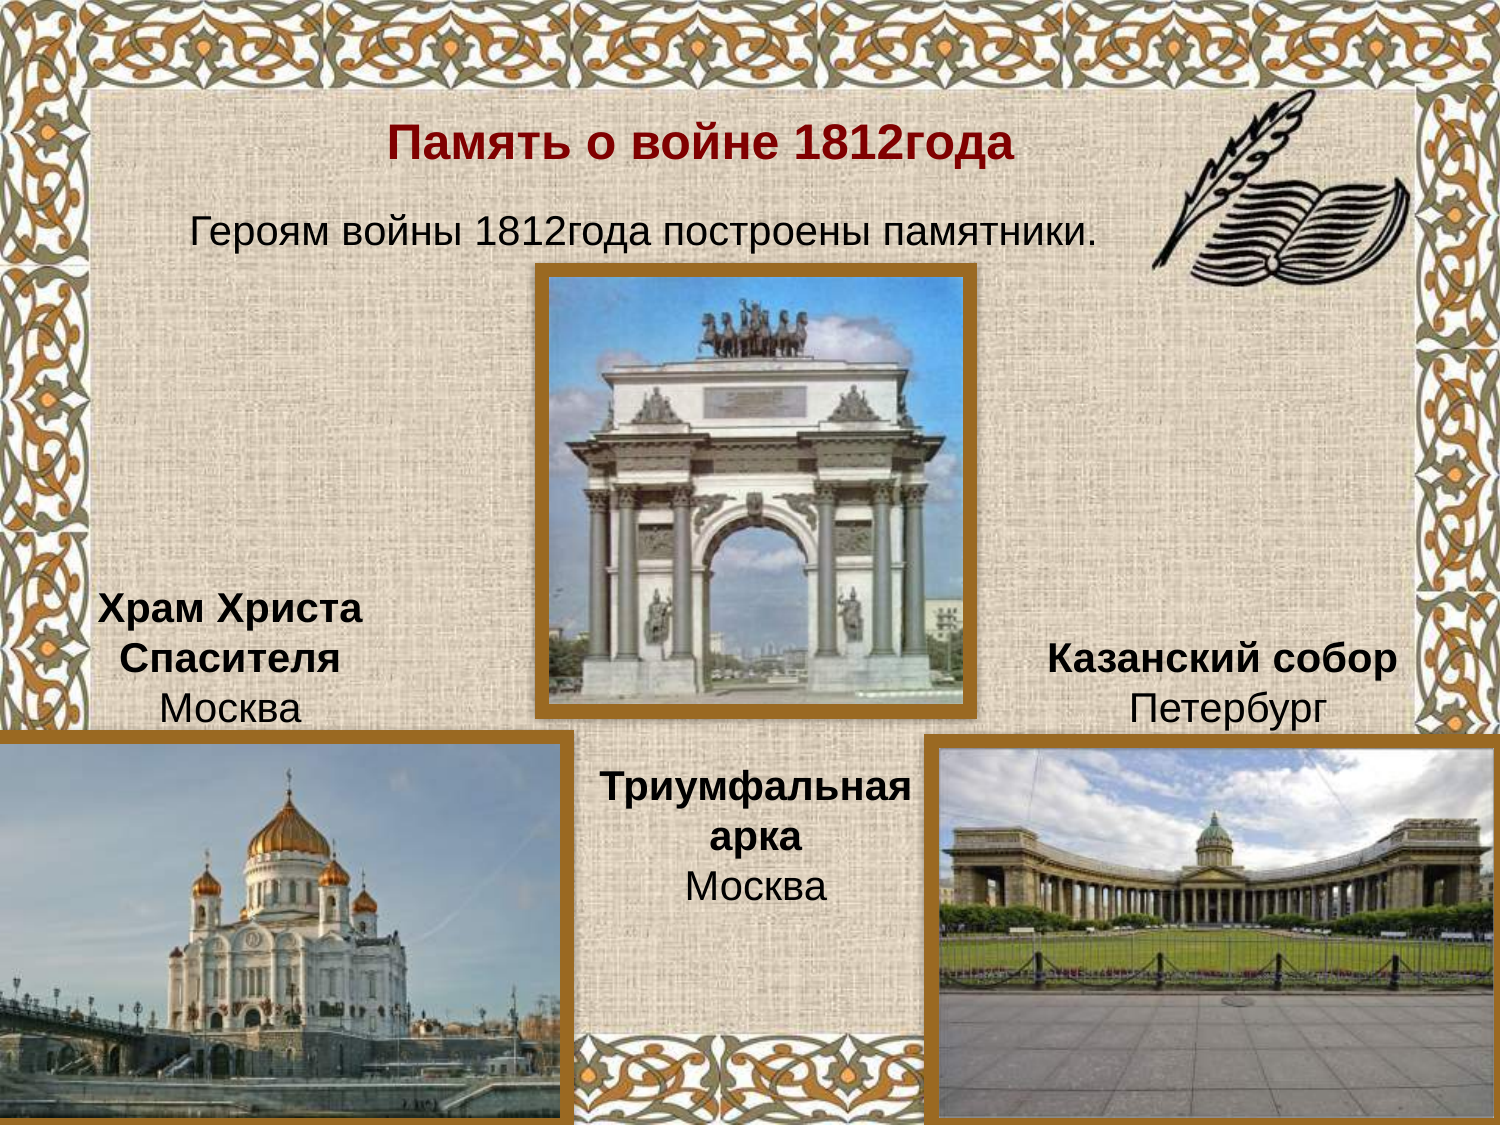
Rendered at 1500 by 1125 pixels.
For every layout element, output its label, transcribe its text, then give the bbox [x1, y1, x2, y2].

text_box Триумфальная арка Москва [584, 751, 928, 917]
picture [938, 747, 1495, 1118]
text_box Казанский собор Петербург [1021, 623, 1436, 739]
picture [0, 743, 560, 1118]
text_box Храм Христа Спасителя Москва [29, 573, 432, 738]
picture [0, 0, 1500, 1125]
text_box Героям войны 1812года построены памятники. [123, 196, 1176, 262]
text_box Память о войне 1812года [371, 101, 1046, 177]
